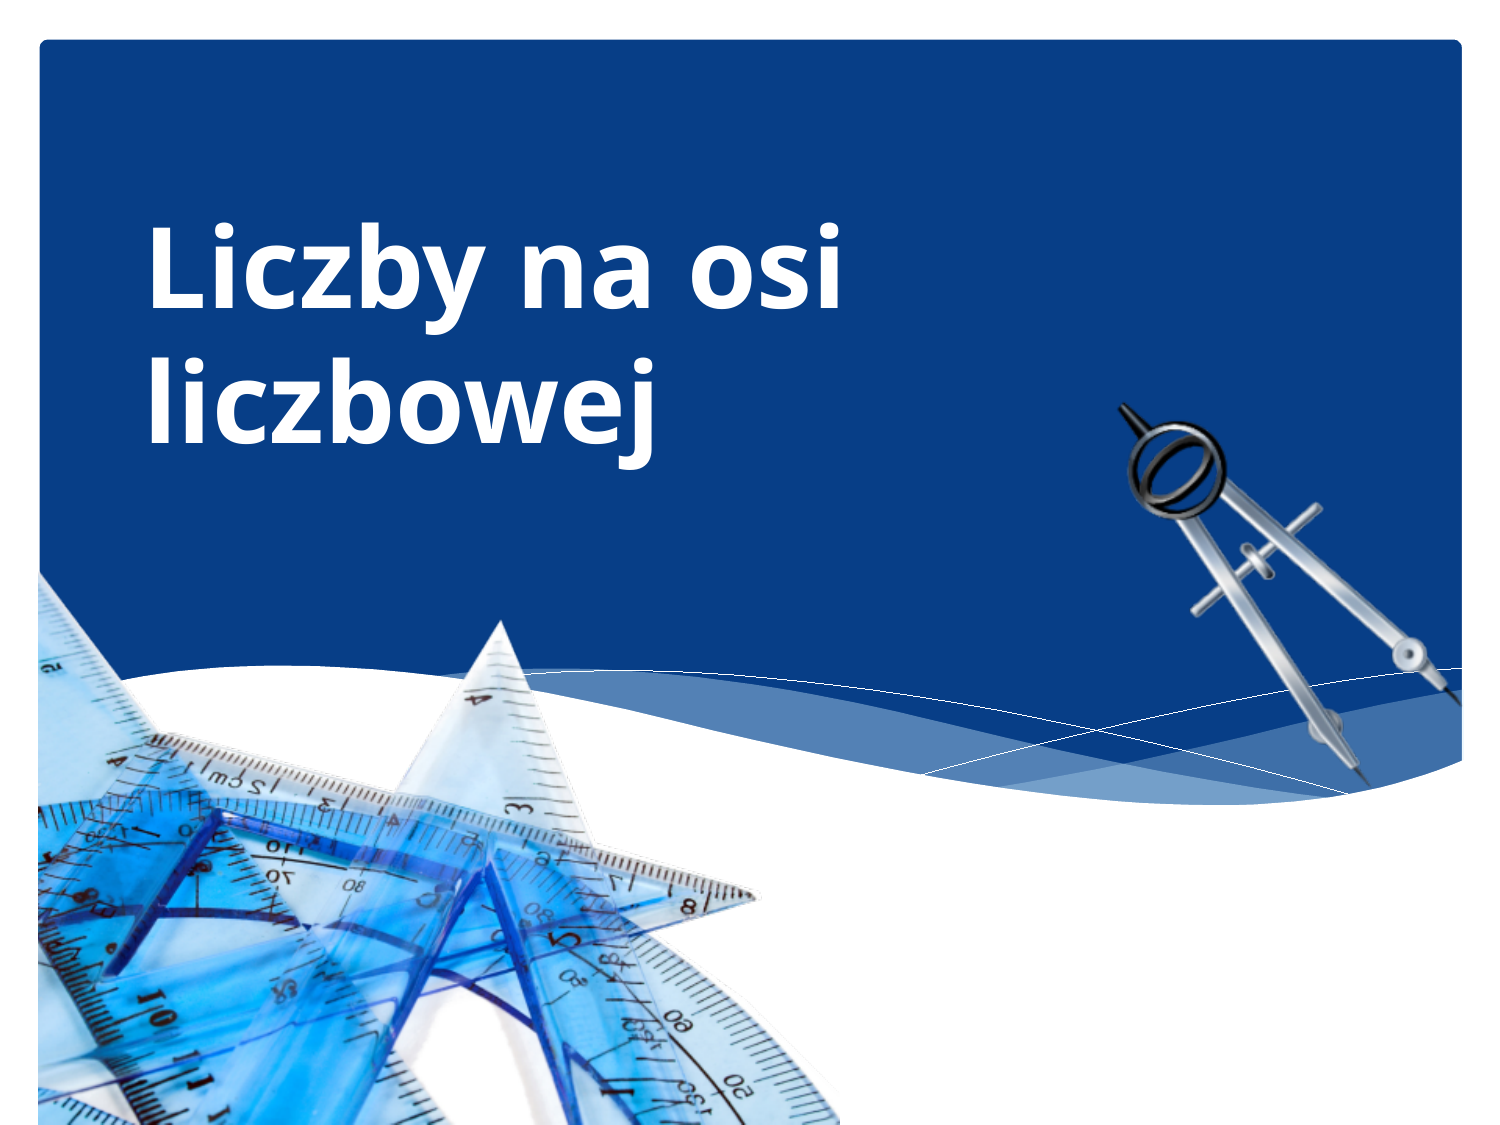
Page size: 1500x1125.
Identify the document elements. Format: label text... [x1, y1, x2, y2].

picture [38, 571, 840, 1125]
title Liczby na osi liczbowej [128, 188, 1404, 536]
picture [1085, 391, 1490, 796]
